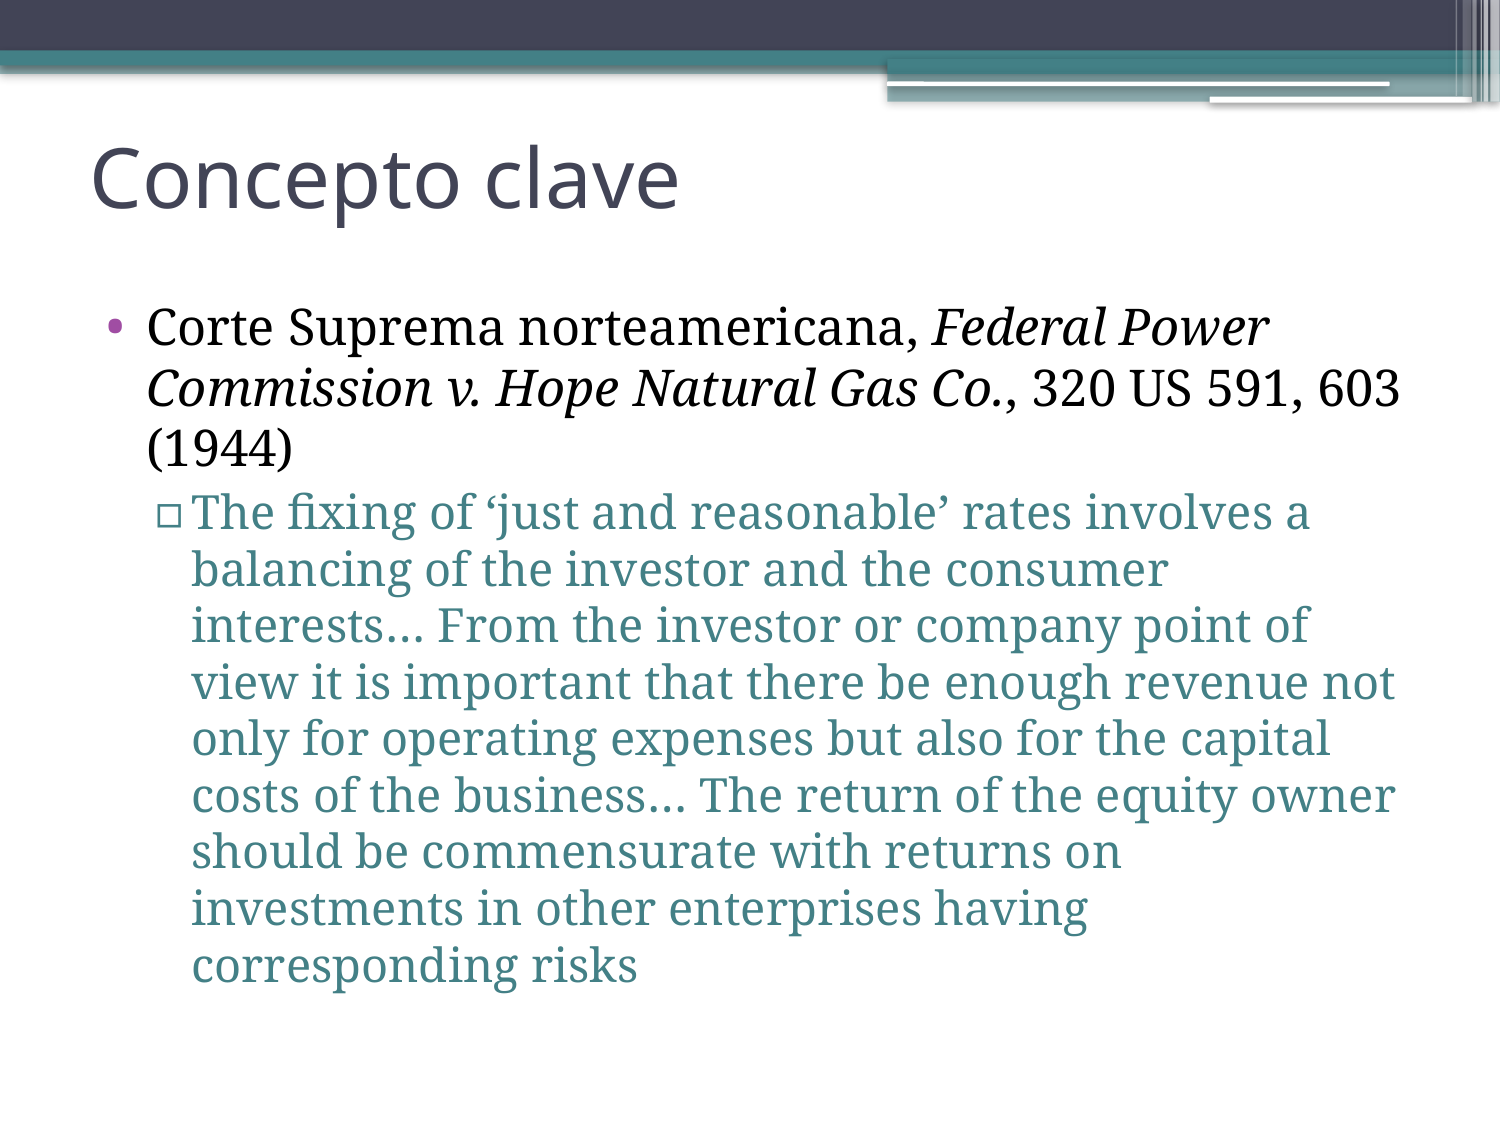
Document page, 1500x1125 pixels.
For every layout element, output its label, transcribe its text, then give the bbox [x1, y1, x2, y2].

list Corte Suprema norteamericana, Federal Power Commission v. Hope Natural Gas Co., 320 US 591, 603 (1944) The fixing of ‘just and reasonable’ rates involves a balancing of the investor and the consumer interests… From the investor or company point of view it is important that there be enough revenue not only for operating expenses but also for the capital costs of the business… The return of the equity owner should be commensurate with returns on investments in other enterprises having corresponding risks [75, 287, 1425, 1004]
title Concepto clave [75, 87, 1425, 263]
